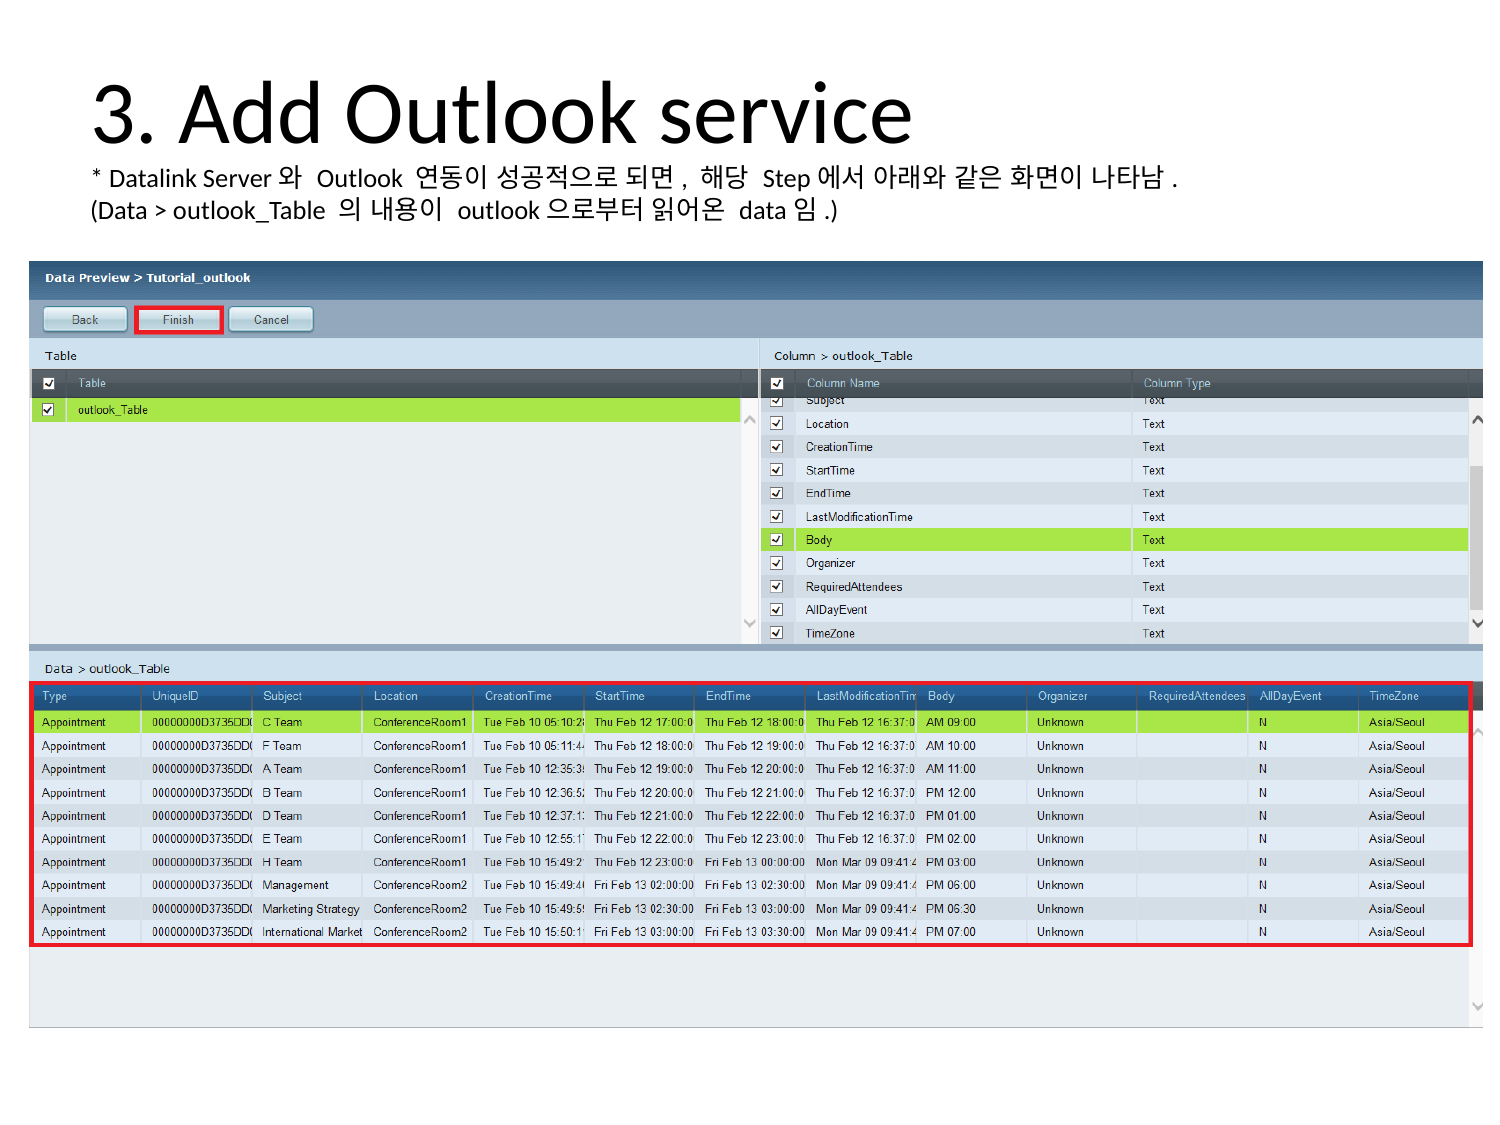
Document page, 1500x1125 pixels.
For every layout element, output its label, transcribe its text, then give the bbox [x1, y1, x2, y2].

title 3. Add Outlook service * Datalink Server와 Outlook 연동이 성공적으로 되면, 해당 Step에서 아래와 같은 화면이 나타남. (Data > outlook_Table 의 내용이 outlook으로부터 읽어온 data임.) [75, 45, 1425, 233]
picture [29, 261, 1483, 1028]
